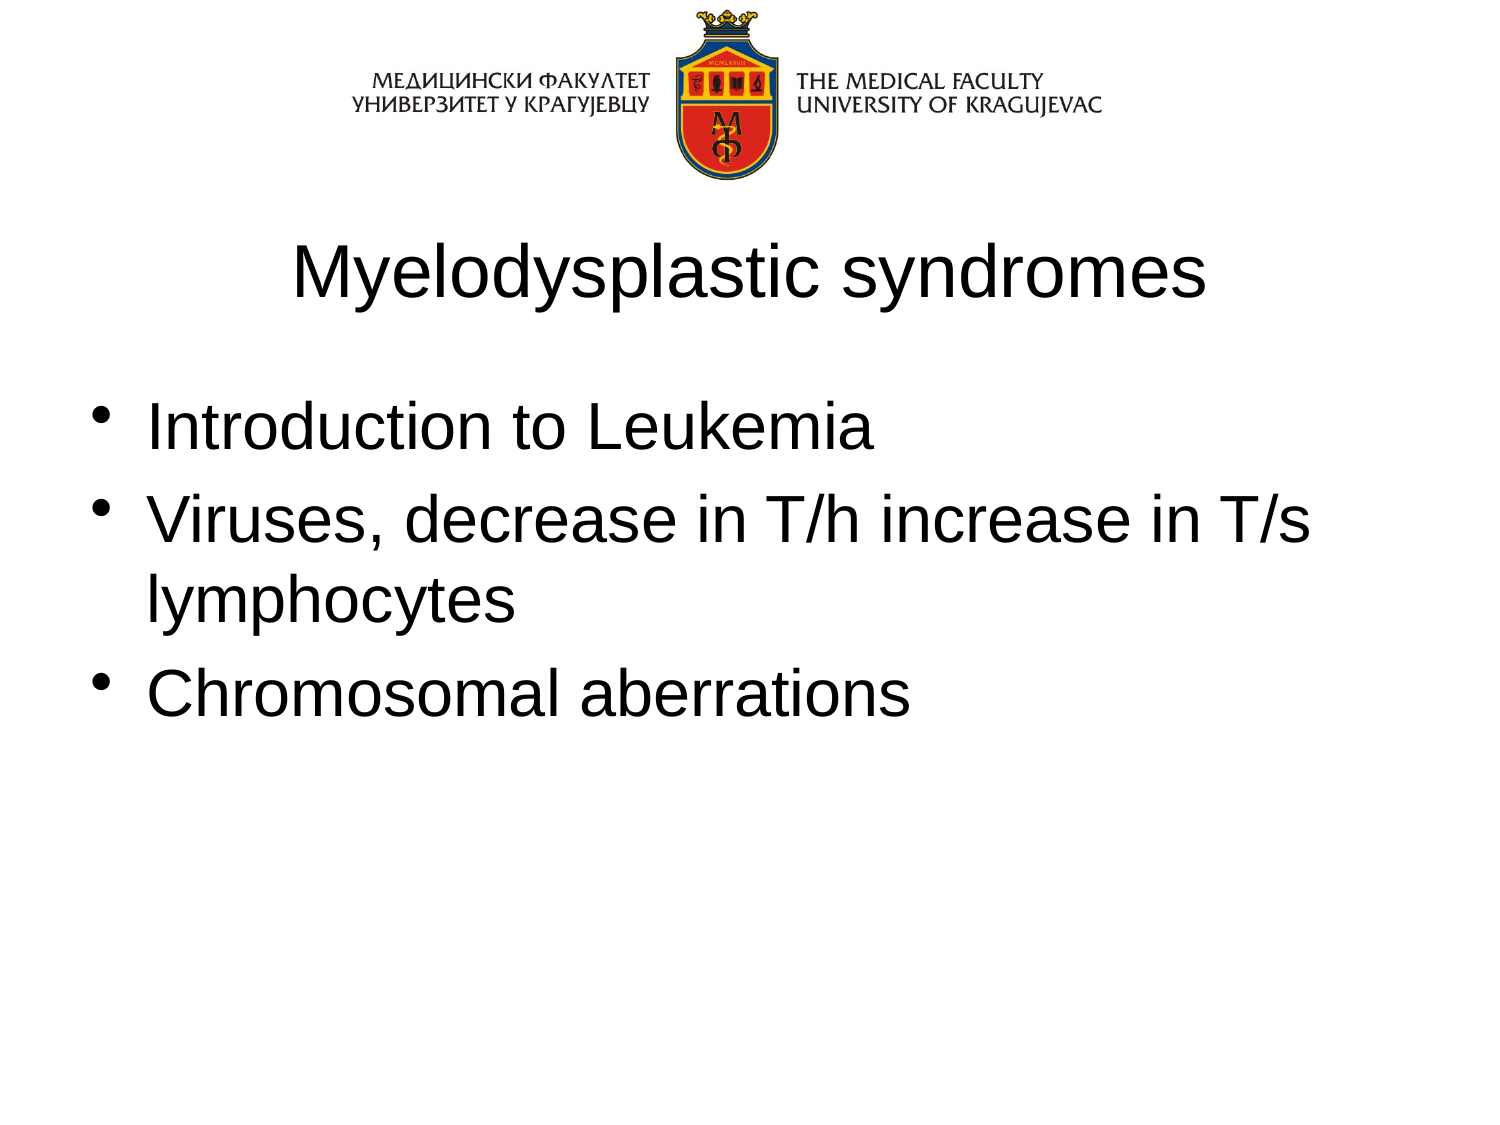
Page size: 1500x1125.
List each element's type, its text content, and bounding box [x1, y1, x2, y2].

title Myelodysplastic syndromes [74, 173, 1426, 362]
picture [328, 0, 1125, 173]
list Introduction to Leukemia Viruses, decrease in T/h increase in T/s lymphocytes Chromosomal aberrations [74, 374, 1426, 1118]
